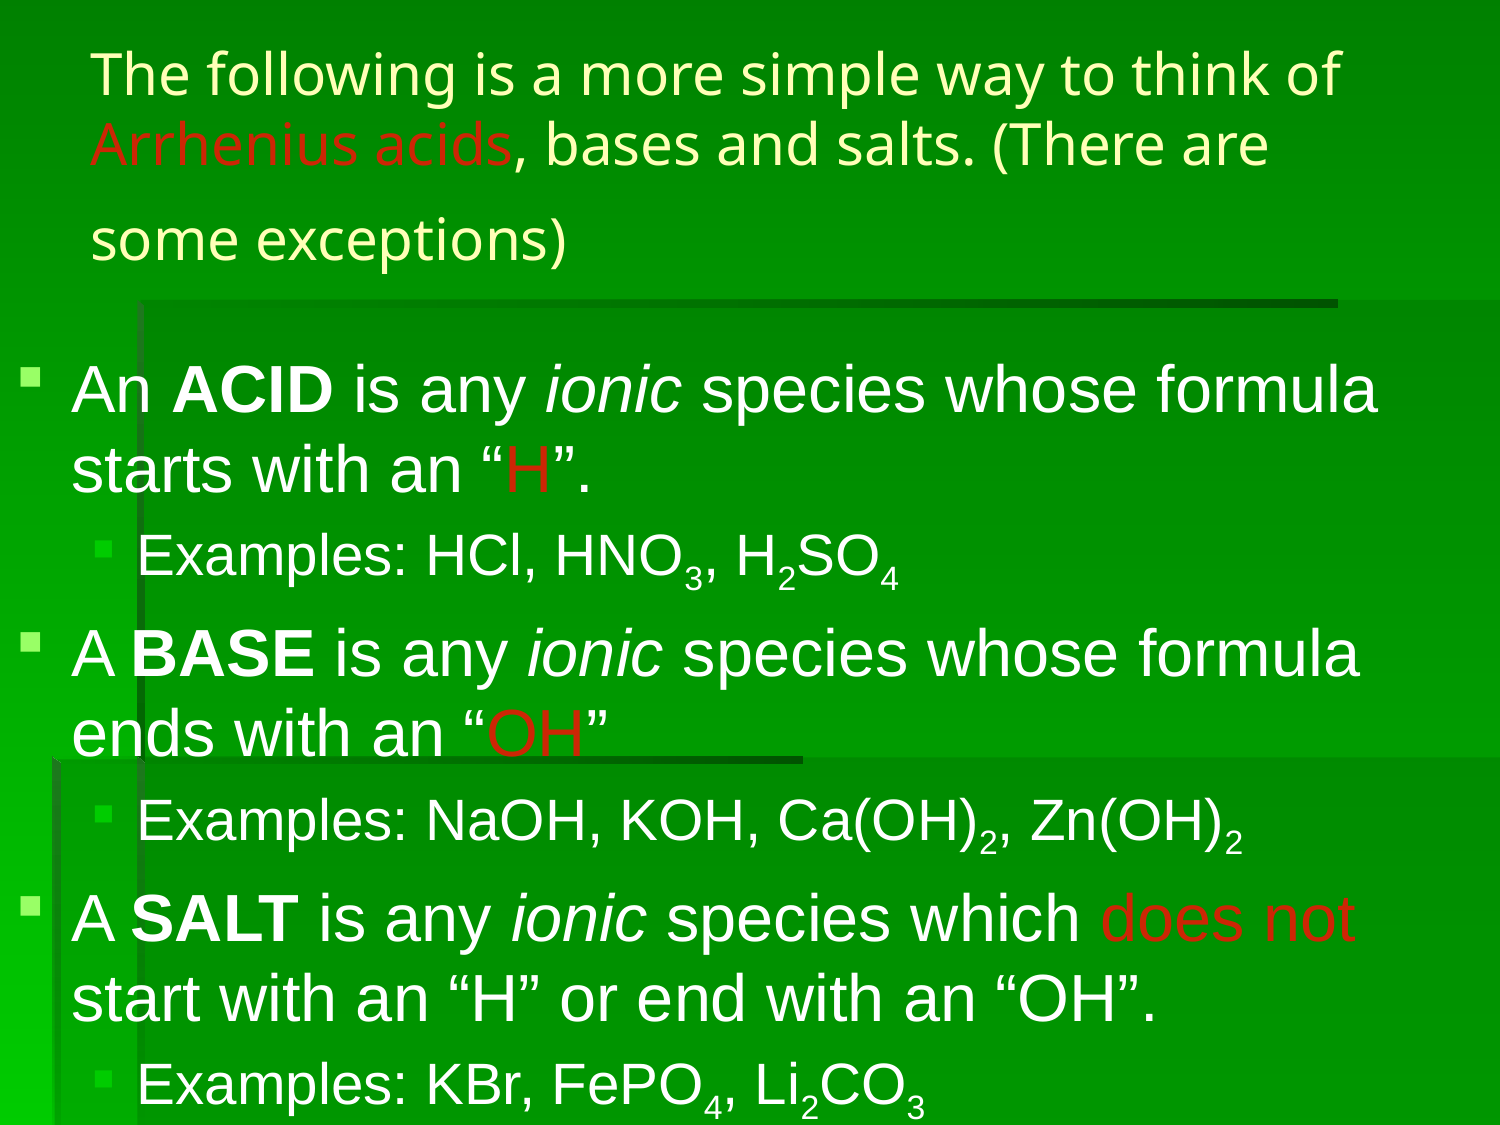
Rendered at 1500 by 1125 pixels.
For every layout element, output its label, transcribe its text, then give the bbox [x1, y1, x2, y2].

list An ACID is any ionic species whose formula starts with an “H”. Examples: HCl, HNO3, H2SO4 A BASE is any ionic species whose formula ends with an “OH” Examples: NaOH, KOH, Ca(OH)2, Zn(OH)2 A SALT is any ionic species which does not start with an “H” or end with an “OH”. Examples: KBr, FePO4, Li2CO3 [0, 337, 1500, 1125]
title The following is a more simple way to think of Arrhenius acids, bases and salts. (There are some exceptions) [74, 39, 1451, 276]
